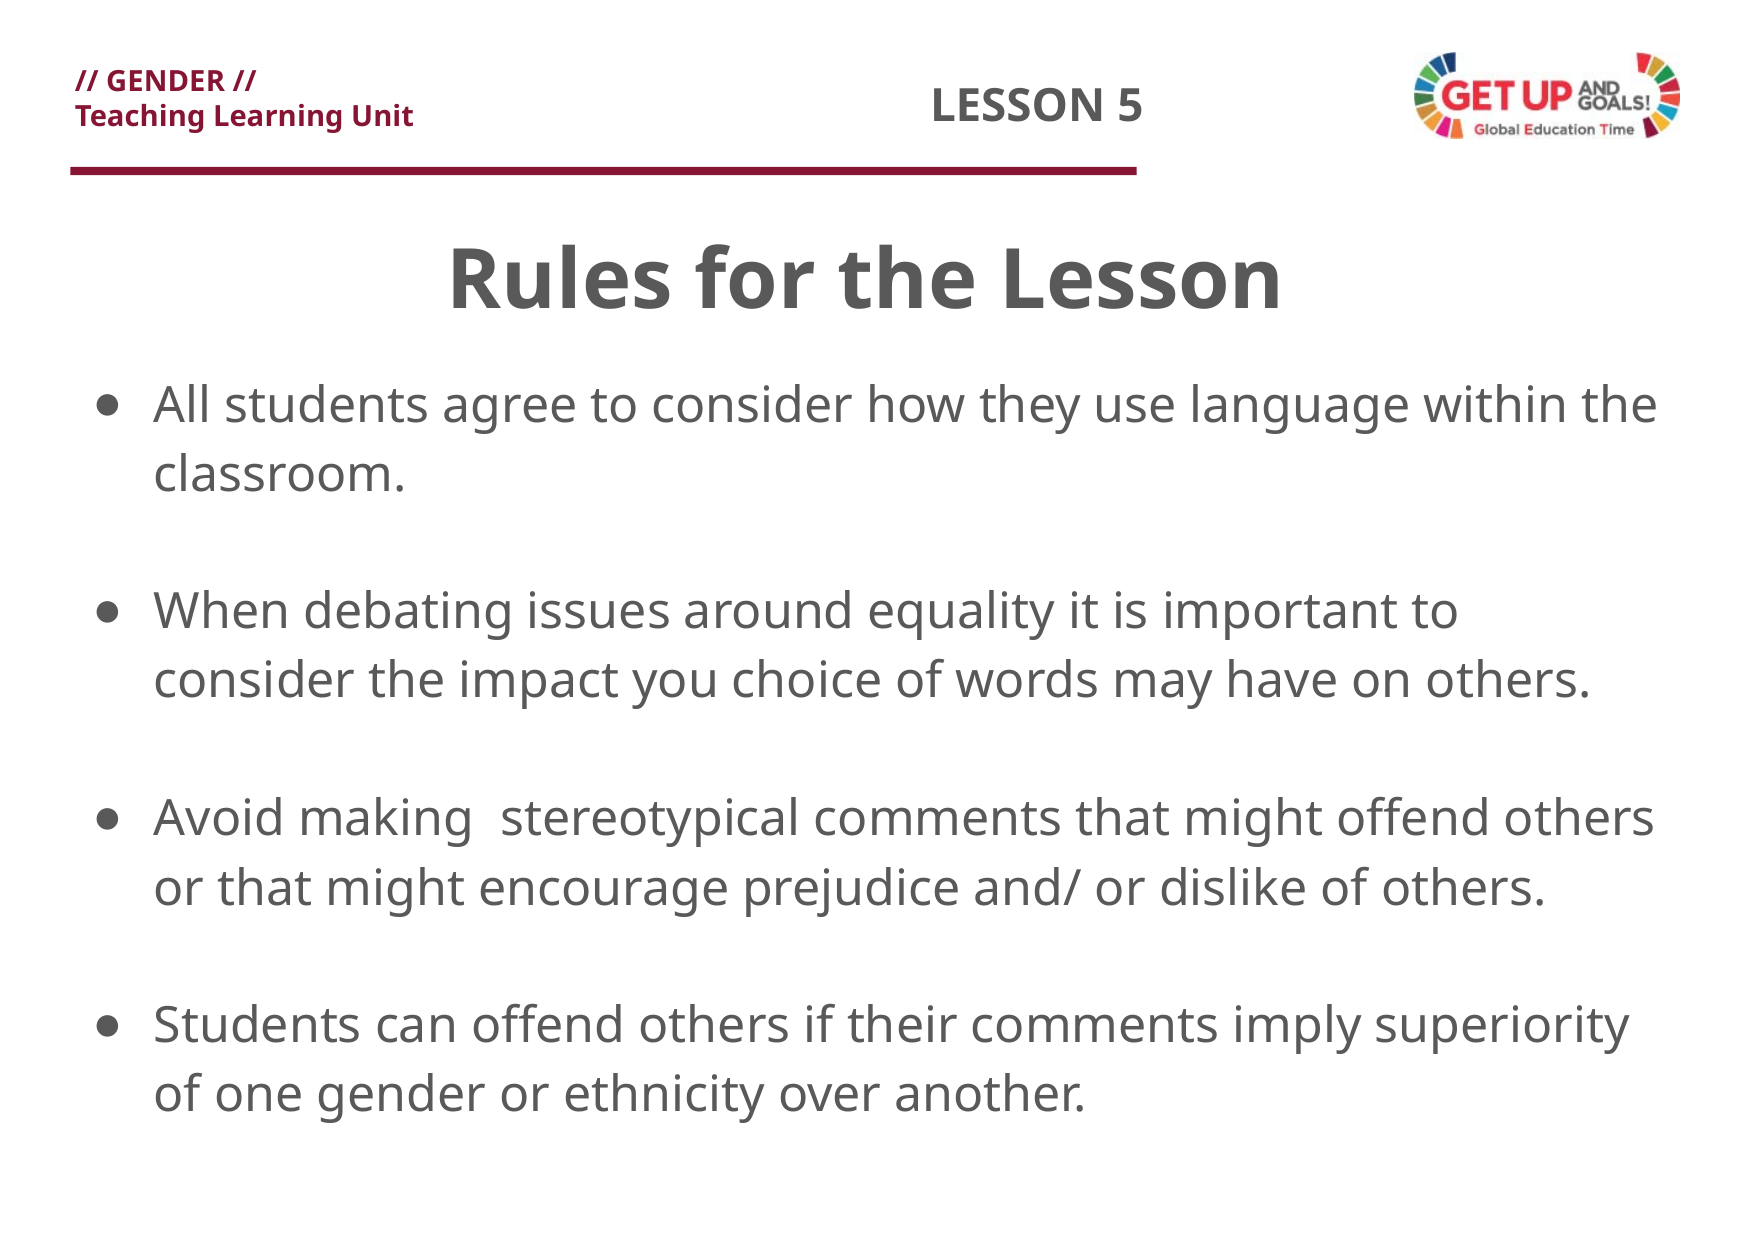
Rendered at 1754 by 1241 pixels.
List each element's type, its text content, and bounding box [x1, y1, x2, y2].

title Rules for the Lesson [59, 205, 1695, 344]
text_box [59, 47, 1680, 176]
list All students agree to consider how they use language within the classroom. When debating issues around equality it is important to consider the impact you choice of words may have on others. Avoid making stereotypical comments that might offend others or that might encourage prejudice and/ or dislike of others. Students can offend others if their comments imply superiority of one gender or ethnicity over another. [59, 344, 1695, 1168]
